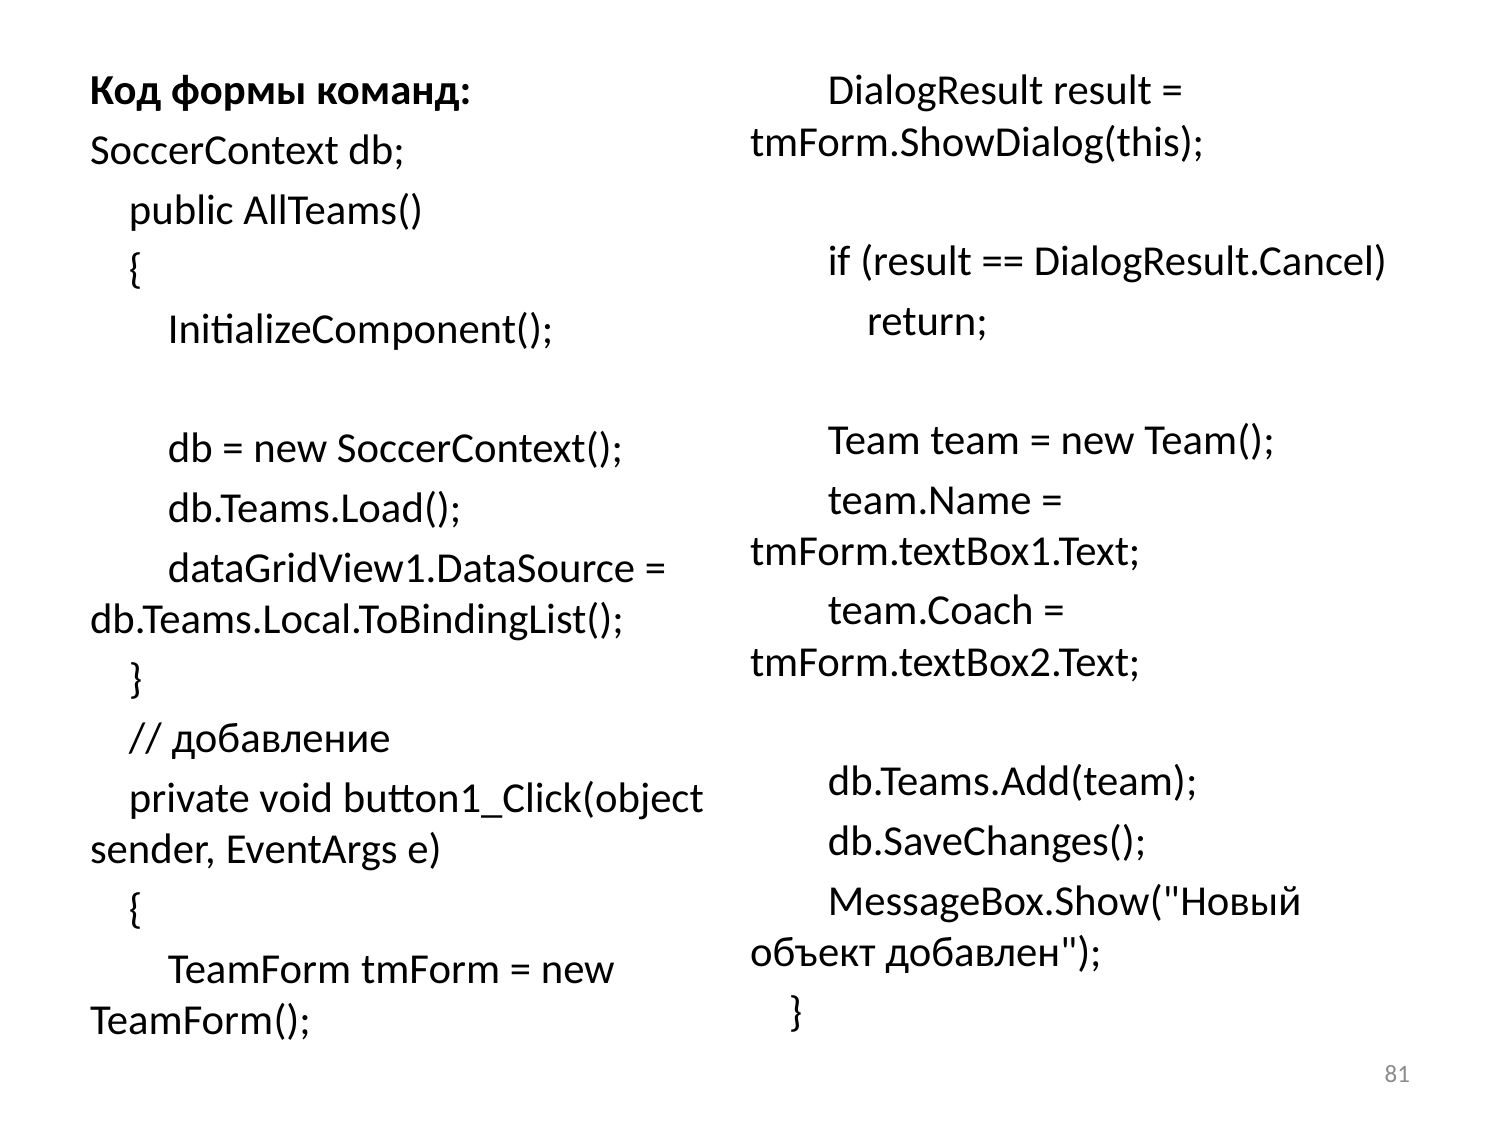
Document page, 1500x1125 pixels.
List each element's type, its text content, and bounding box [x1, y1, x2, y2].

list Код формы команд: SoccerContext db; public AllTeams() { InitializeComponent(); db = new SoccerContext(); db.Teams.Load(); dataGridView1.DataSource = db.Teams.Local.ToBindingList(); } // добавление private void button1_Click(object sender, EventArgs e) { TeamForm tmForm = new TeamForm(); DialogResult result = tmForm.ShowDialog(this); if (result == DialogResult.Cancel) return; Team team = new Team(); team.Name = tmForm.textBox1.Text; team.Coach = tmForm.textBox2.Text; db.Teams.Add(team); db.SaveChanges(); MessageBox.Show("Новый объект добавлен"); } [75, 54, 1425, 1059]
slide_number 81 [1074, 1042, 1425, 1103]
